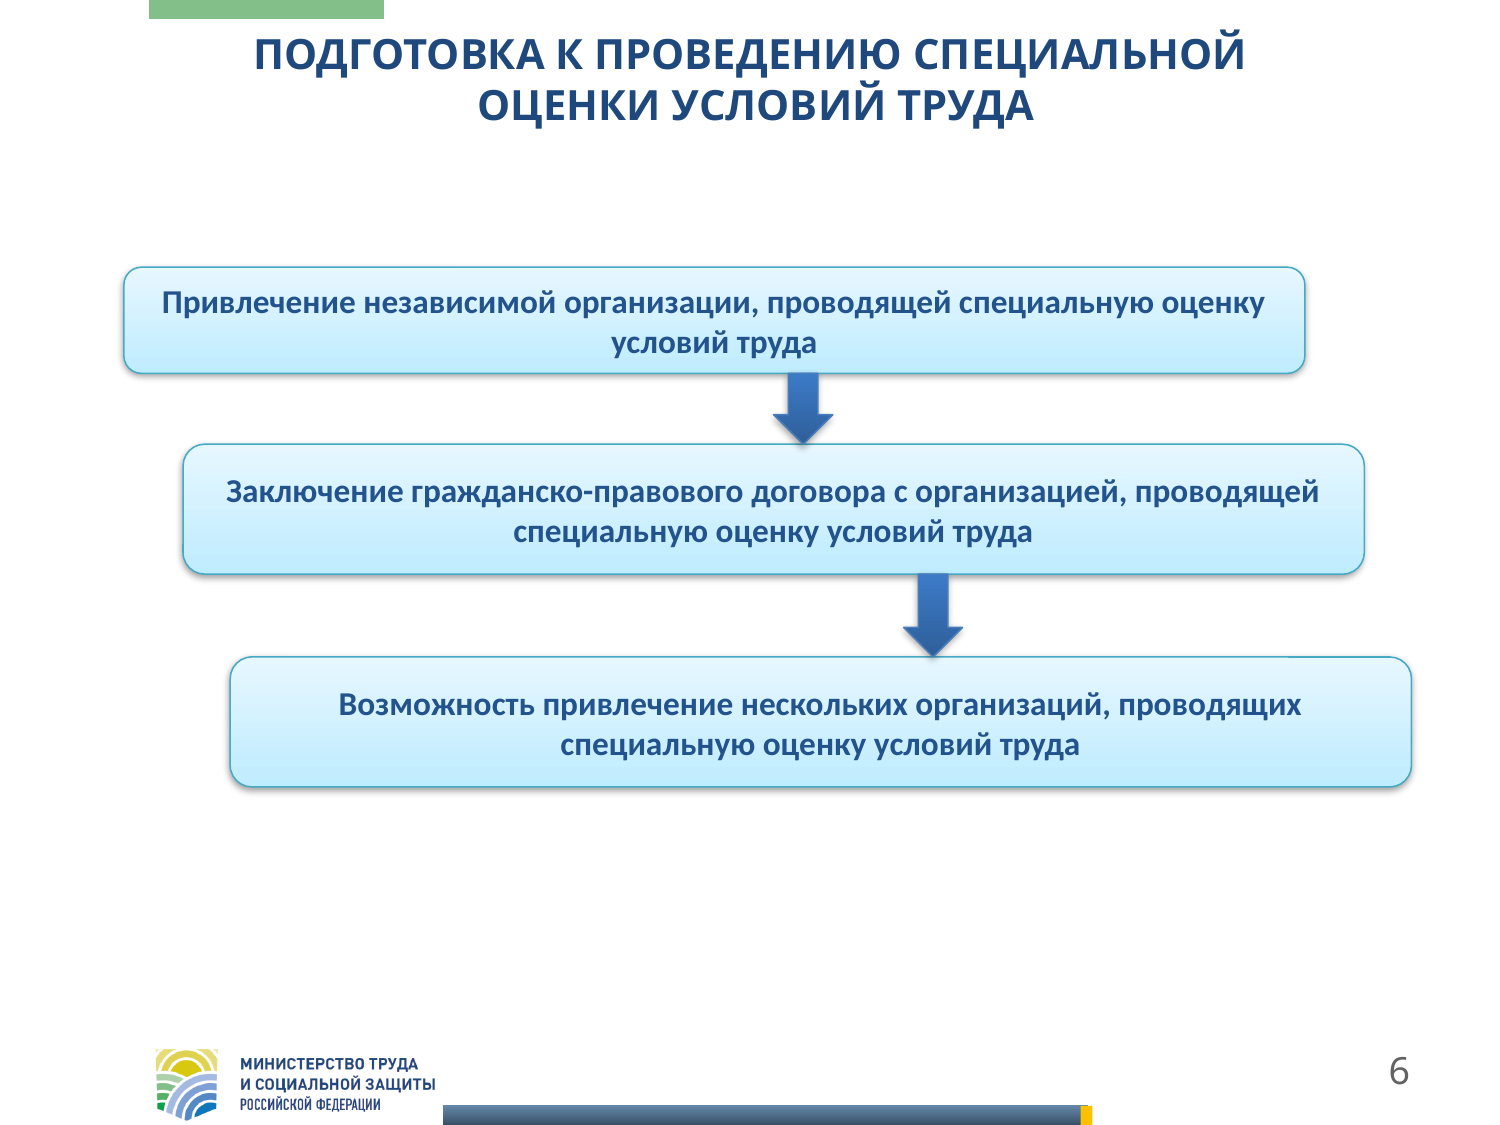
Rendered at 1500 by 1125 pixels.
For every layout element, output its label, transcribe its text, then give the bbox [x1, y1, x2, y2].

slide_number 6 [1340, 1042, 1425, 1103]
text_box [1079, 1104, 1094, 1125]
text_box ПОДГОТОВКА К ПРОВЕДЕНИЮ СПЕЦИАЛЬНОЙ ОЦЕНКИ УСЛОВИЙ ТРУДА [29, 31, 1483, 126]
text_box [772, 372, 834, 445]
picture [147, 1043, 444, 1125]
text_box Привлечение независимой организации, проводящей специальную оценку условий труда [123, 266, 1306, 375]
text_box [902, 573, 964, 658]
text_box Заключение гражданско-правового договора с организацией, проводящей специальную оценку условий труда [182, 443, 1366, 575]
text_box Возможность привлечение нескольких организаций, проводящих специальную оценку условий труда [229, 656, 1413, 788]
text_box [448, 1105, 1079, 1125]
picture [149, 0, 385, 19]
